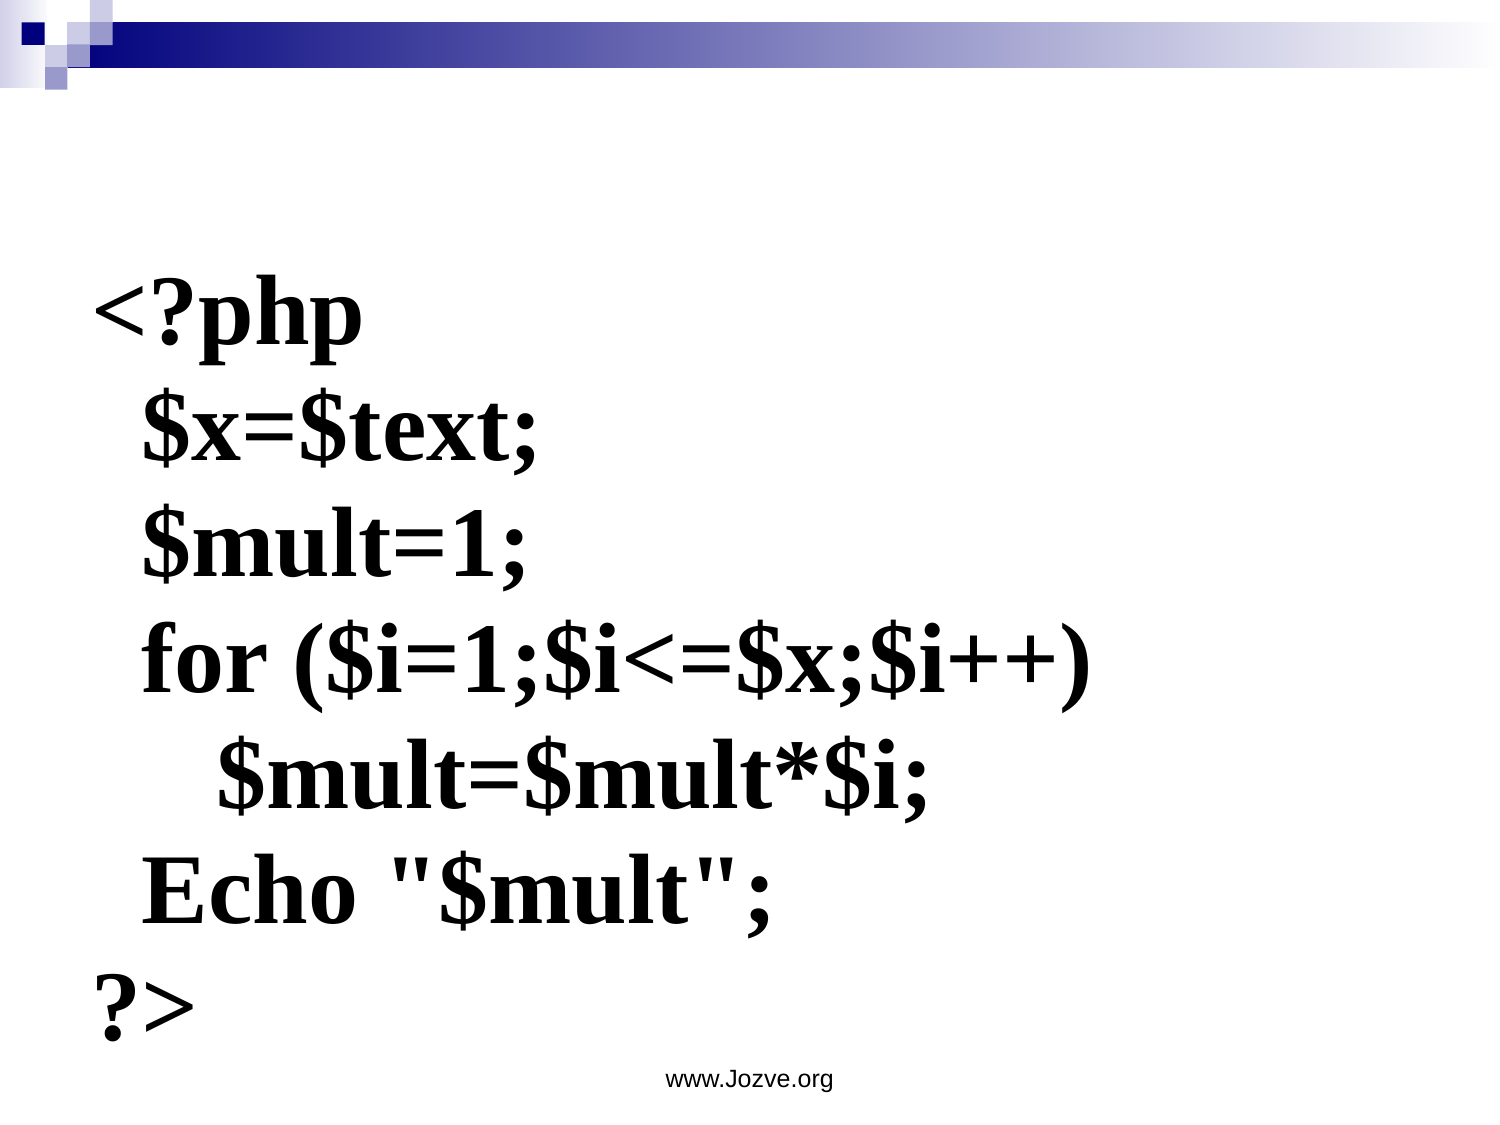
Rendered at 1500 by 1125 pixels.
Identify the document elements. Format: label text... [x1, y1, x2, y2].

list <?php $x=$text; $mult=1; for ($i=1;$i<=$x;$i++) $mult=$mult*$i; Echo "$mult"; ?> [76, 89, 1424, 1095]
footer www.Jozve.org [512, 1024, 988, 1101]
text_box [100, 467, 1451, 1047]
